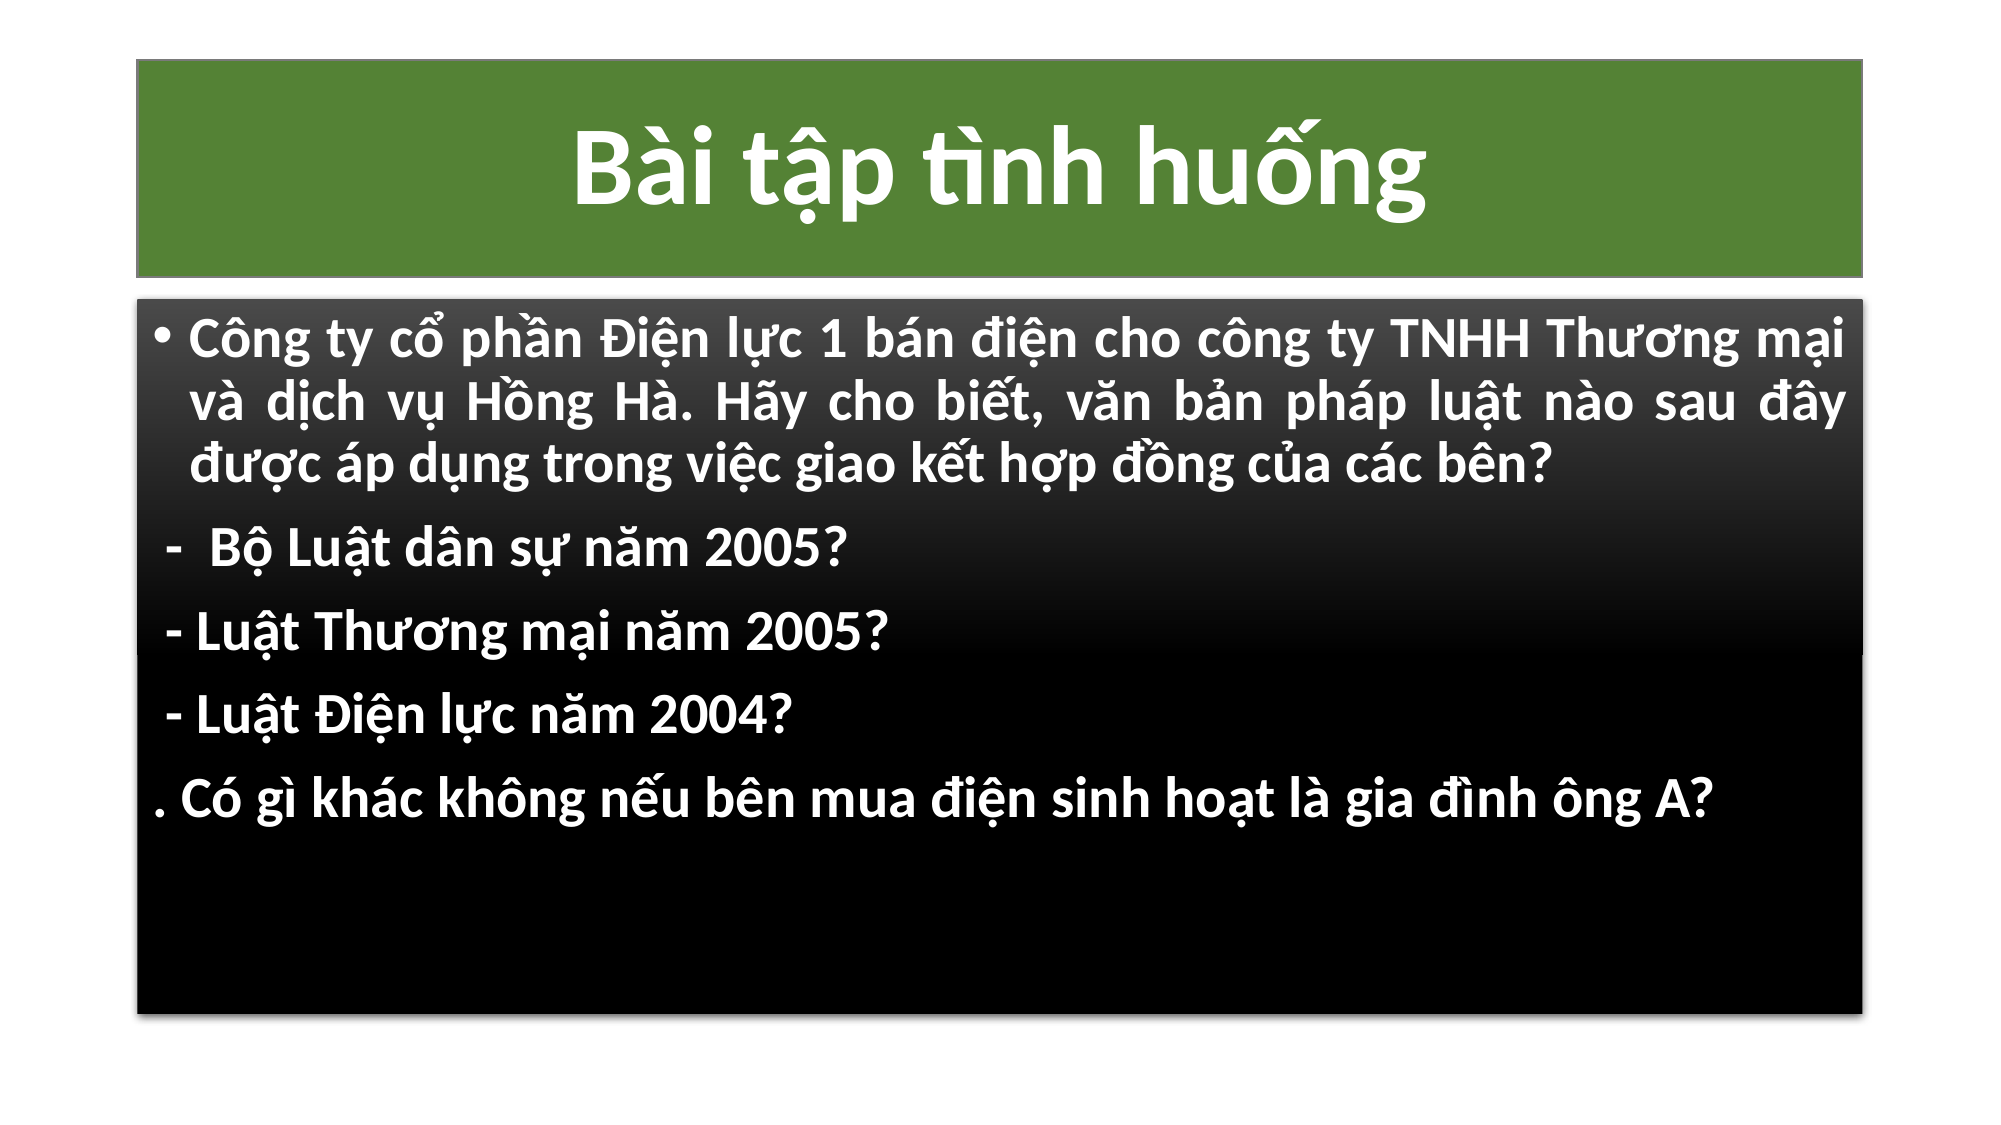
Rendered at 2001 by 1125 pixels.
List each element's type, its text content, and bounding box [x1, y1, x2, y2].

title Bài tập tình huống [136, 59, 1863, 278]
list Công ty cổ phần Điện lực 1 bán điện cho công ty TNHH Thương mại và dịch vụ Hồng Hà. Hãy cho biết, văn bản pháp luật nào sau đây được áp dụng trong việc giao kết hợp đồng của các bên? - Bộ Luật dân sự năm 2005? - Luật Thương mại năm 2005? - Luật Điện lực năm 2004? . Có gì khác không nếu bên mua điện sinh hoạt là gia đình ông A? [137, 299, 1863, 1014]
